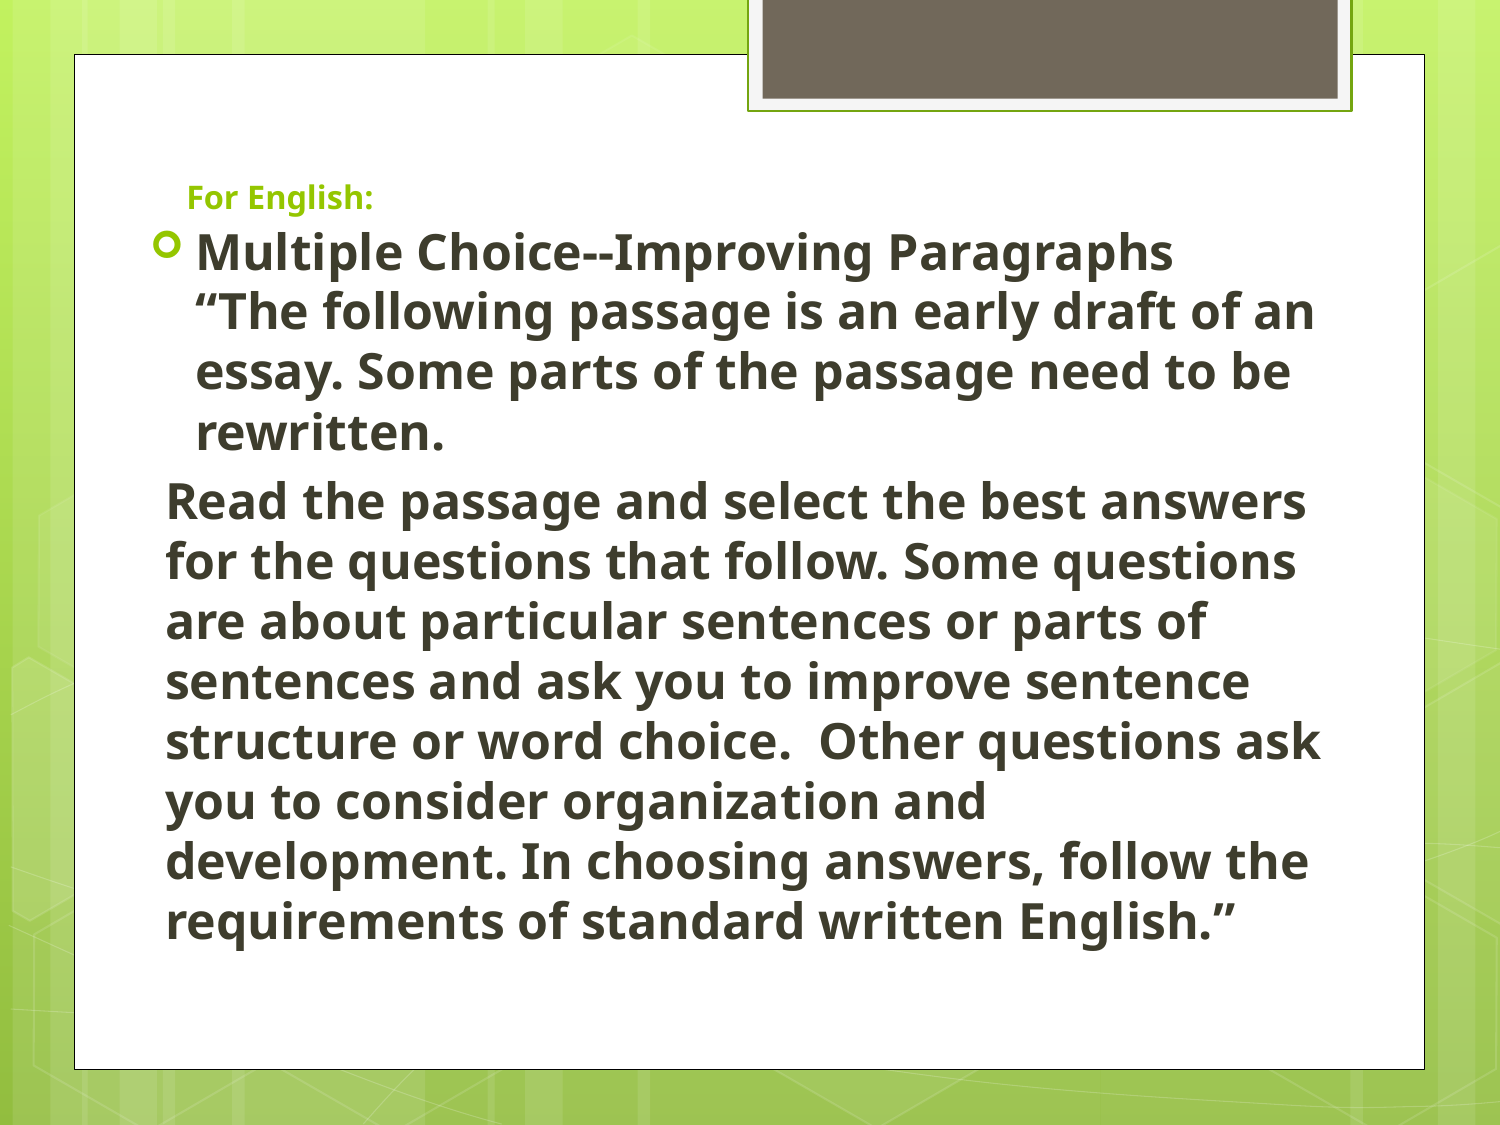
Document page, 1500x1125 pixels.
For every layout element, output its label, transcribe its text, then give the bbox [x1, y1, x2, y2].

list Multiple Choice--Improving Paragraphs “The following passage is an early draft of an essay. Some parts of the passage need to be rewritten. Read the passage and select the best answers for the questions that follow. Some questions are about particular sentences or parts of sentences and ask you to improve sentence structure or word choice. Other questions ask you to consider organization and development. In choosing answers, follow the requirements of standard written English.” [75, 212, 1346, 1013]
title For English: [171, 168, 1324, 212]
